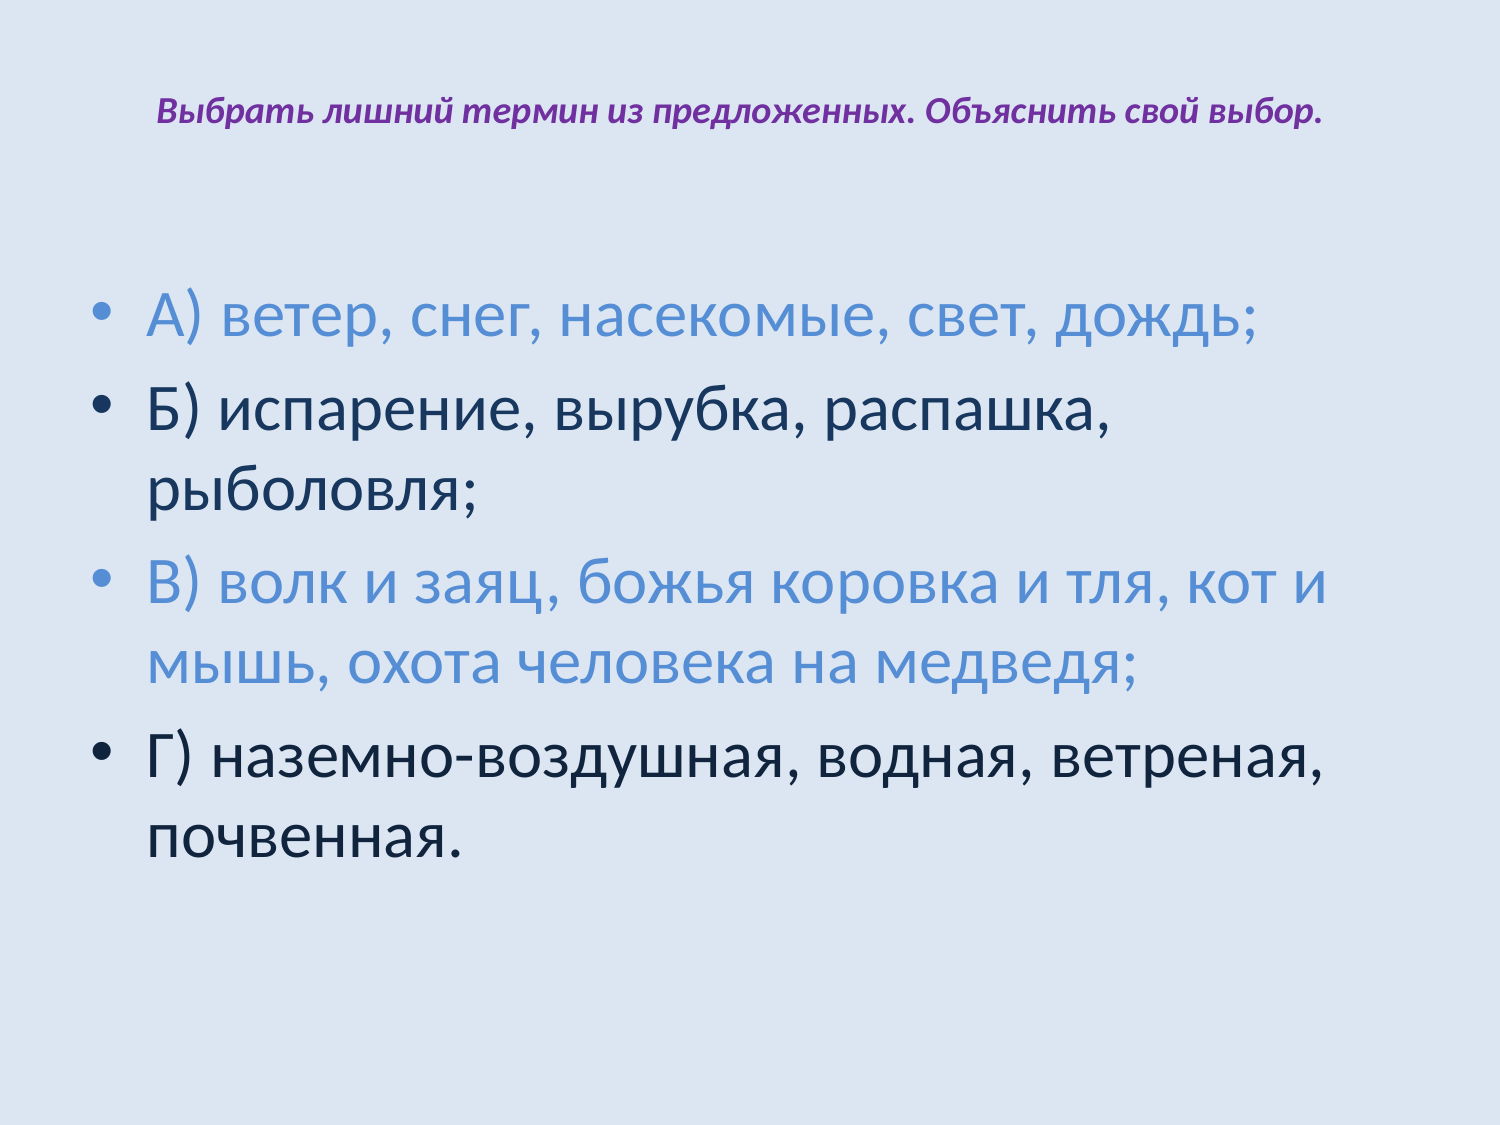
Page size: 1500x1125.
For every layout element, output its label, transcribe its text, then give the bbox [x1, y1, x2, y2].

title Выбрать лишний термин из предложенных. Объяснить свой выбор. [64, 30, 1415, 206]
list А) ветер, снег, насекомые, свет, дождь; Б) испарение, вырубка, распашка, рыболовля; В) волк и заяц, божья коровка и тля, кот и мышь, охота человека на медведя; Г) наземно-воздушная, водная, ветреная, почвенная. [75, 262, 1425, 1005]
